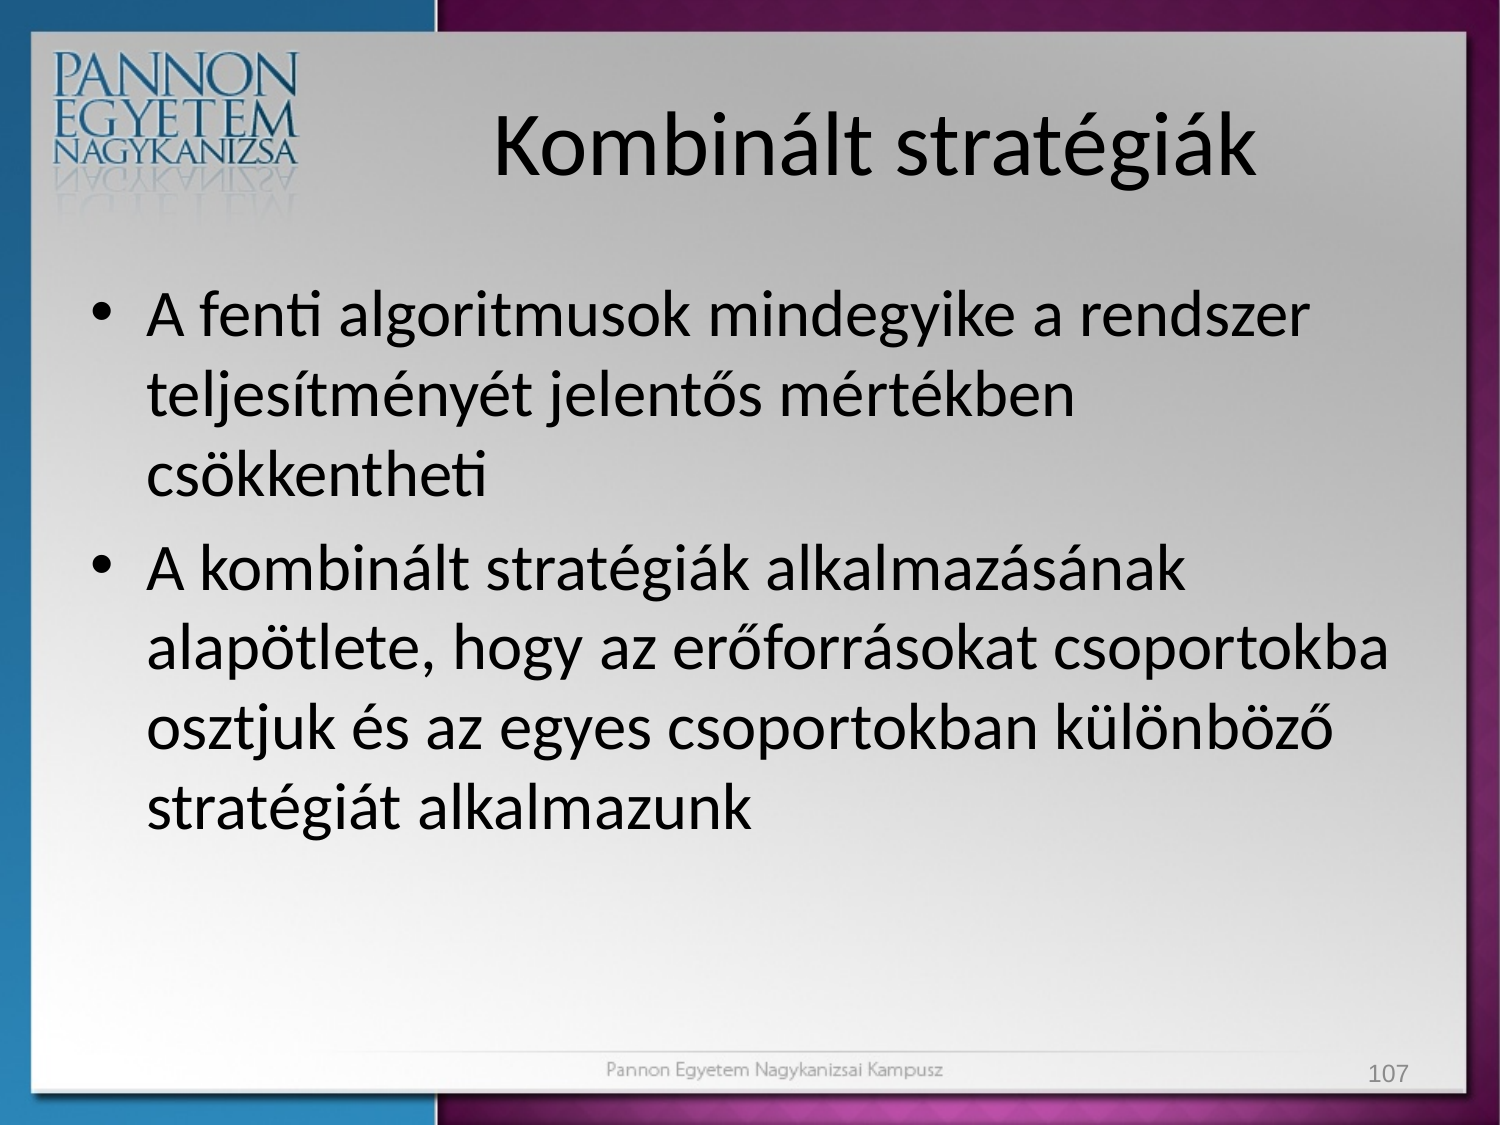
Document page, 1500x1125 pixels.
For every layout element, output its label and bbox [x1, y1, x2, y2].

picture [0, 0, 1500, 1125]
title [328, 45, 1425, 233]
slide_number [1074, 1042, 1425, 1103]
list [75, 262, 1425, 1038]
